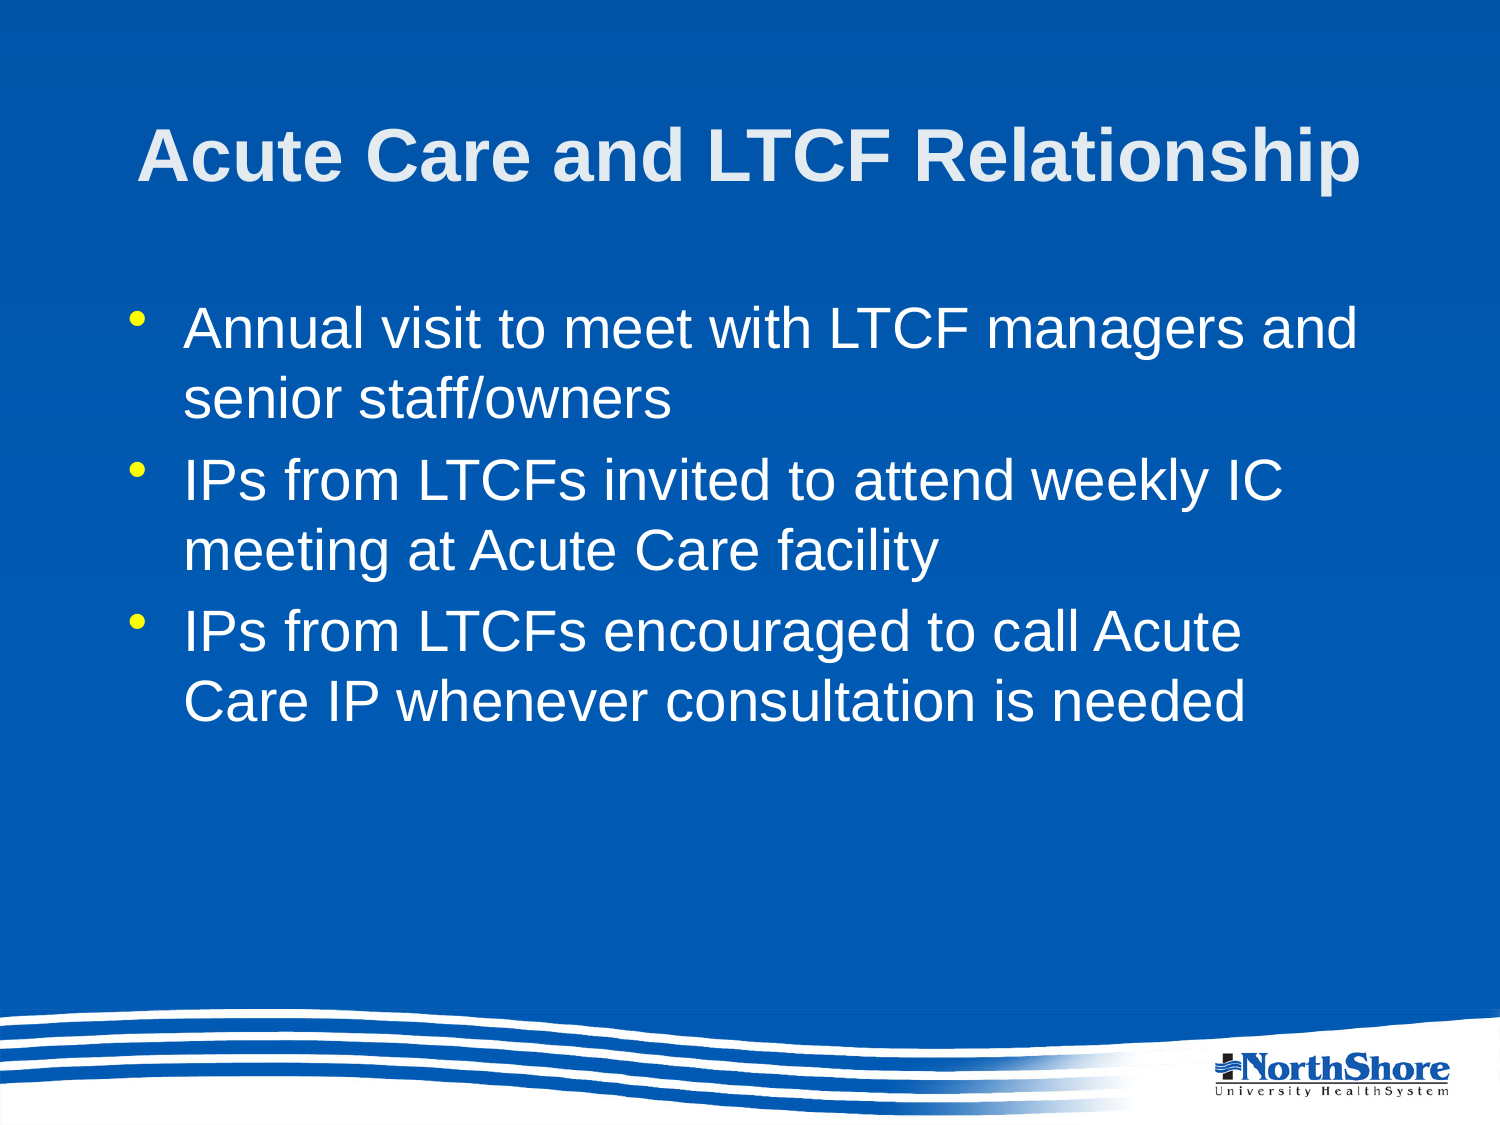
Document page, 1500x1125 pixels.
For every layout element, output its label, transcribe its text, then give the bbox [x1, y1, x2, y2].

title Acute Care and LTCF Relationship [112, 57, 1388, 246]
picture [0, 1009, 1500, 1125]
list Annual visit to meet with LTCF managers and senior staff/owners IPs from LTCFs invited to attend weekly IC meeting at Acute Care facility IPs from LTCFs encouraged to call Acute Care IP whenever consultation is needed [112, 282, 1388, 959]
